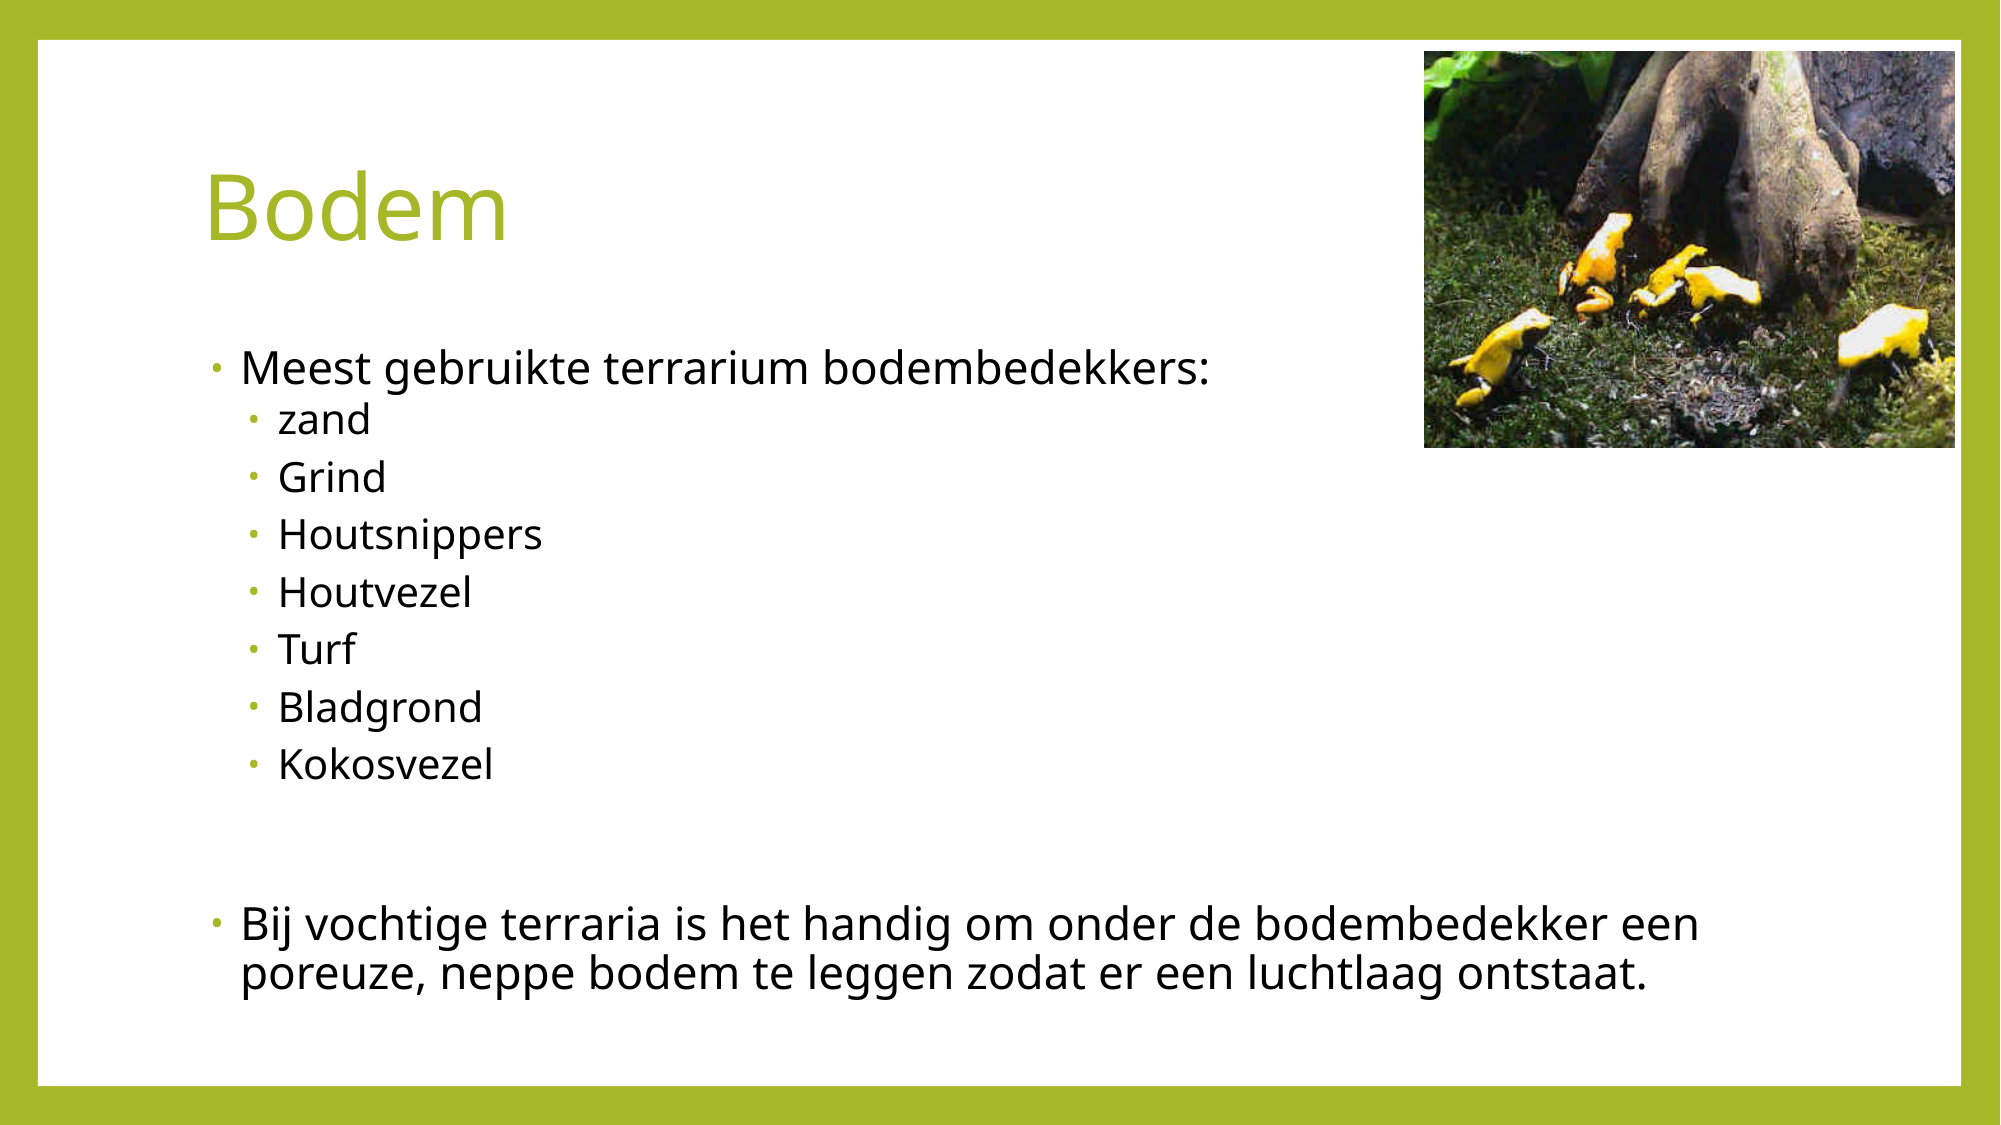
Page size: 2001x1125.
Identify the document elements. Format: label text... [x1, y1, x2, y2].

picture [1423, 51, 1955, 449]
list Meest gebruikte terrarium bodembedekkers: zand Grind Houtsnippers Houtvezel Turf Bladgrond Kokosvezel Bij vochtige terraria is het handig om onder de bodembedekker een poreuze, neppe bodem te leggen zodat er een luchtlaag ontstaat. [187, 337, 1808, 1000]
title Bodem [187, 99, 1418, 323]
